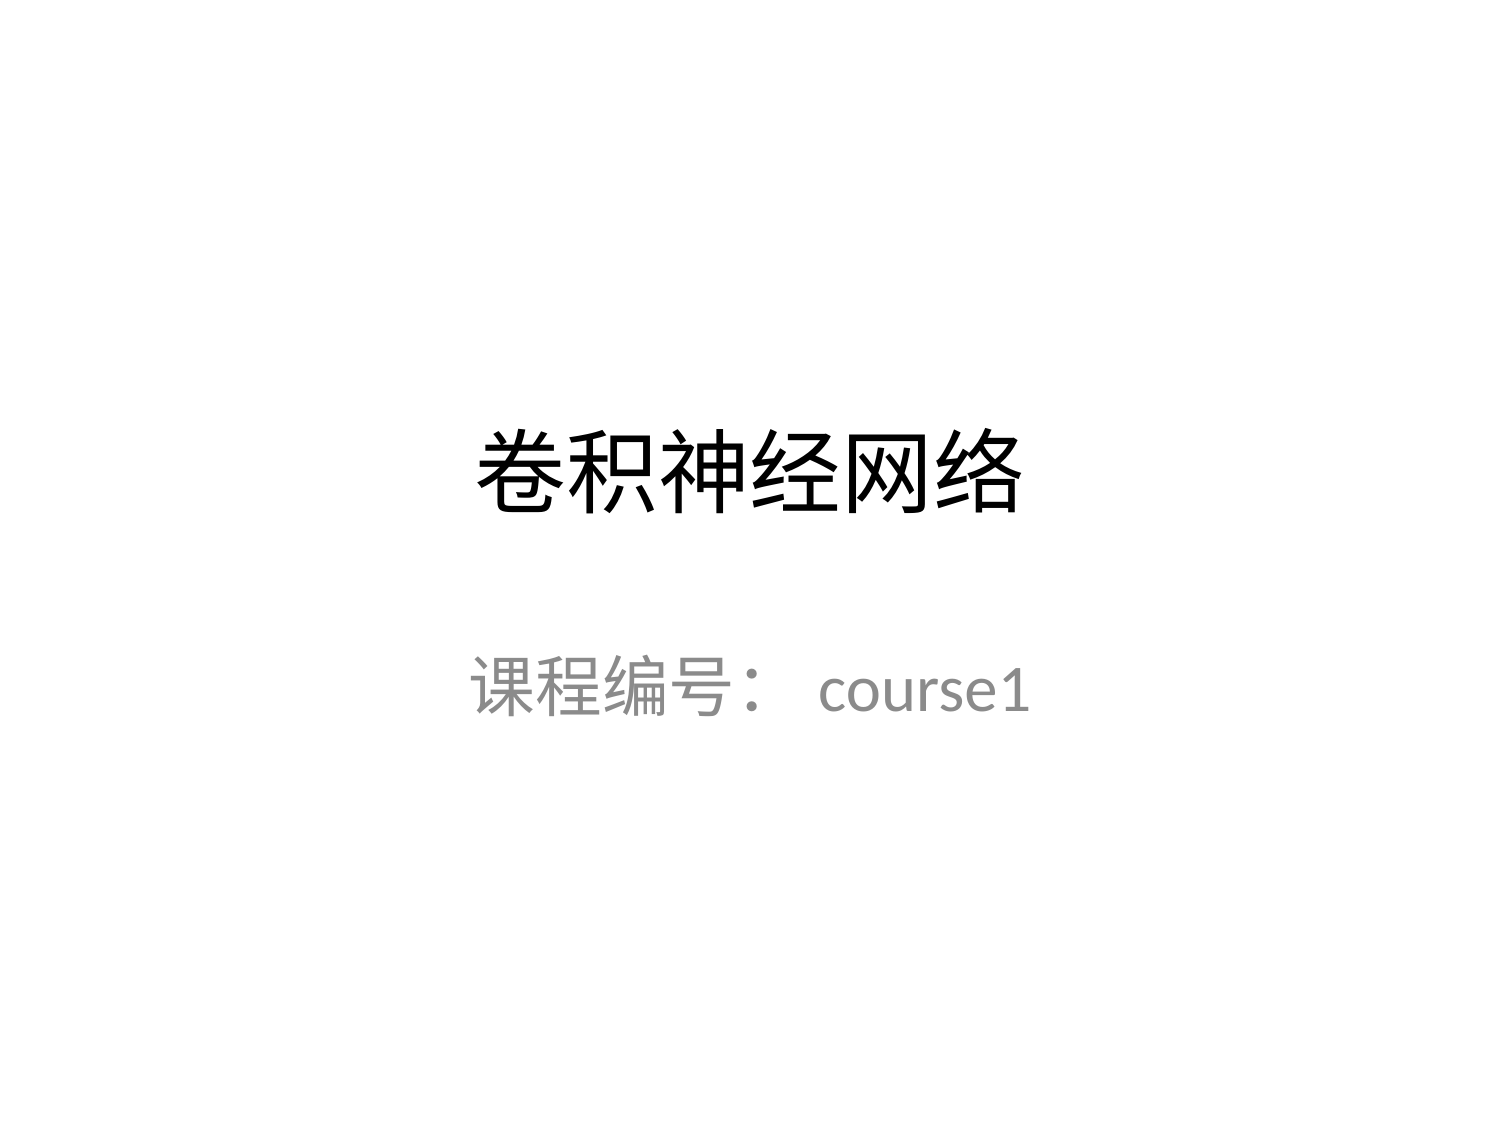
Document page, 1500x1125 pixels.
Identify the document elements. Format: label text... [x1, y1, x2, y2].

subtitle 课程编号：course1 [225, 637, 1275, 925]
title 卷积神经网络 [112, 349, 1388, 591]
